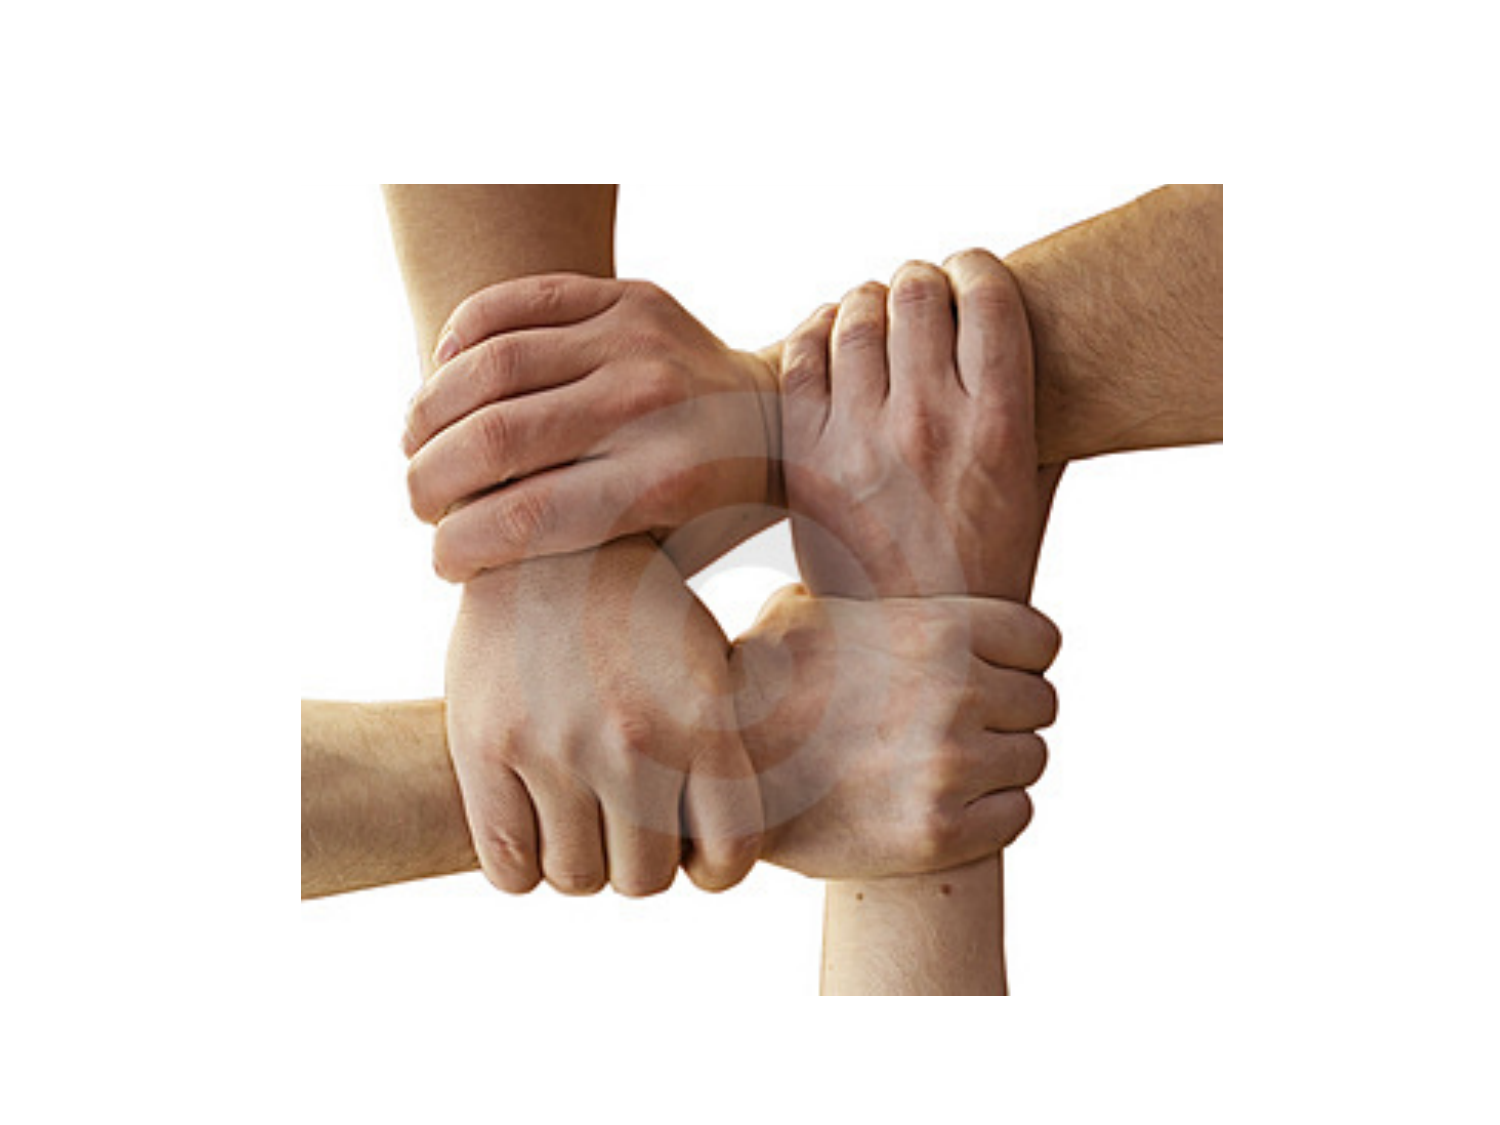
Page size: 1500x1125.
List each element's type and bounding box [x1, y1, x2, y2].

list [300, 184, 1223, 996]
